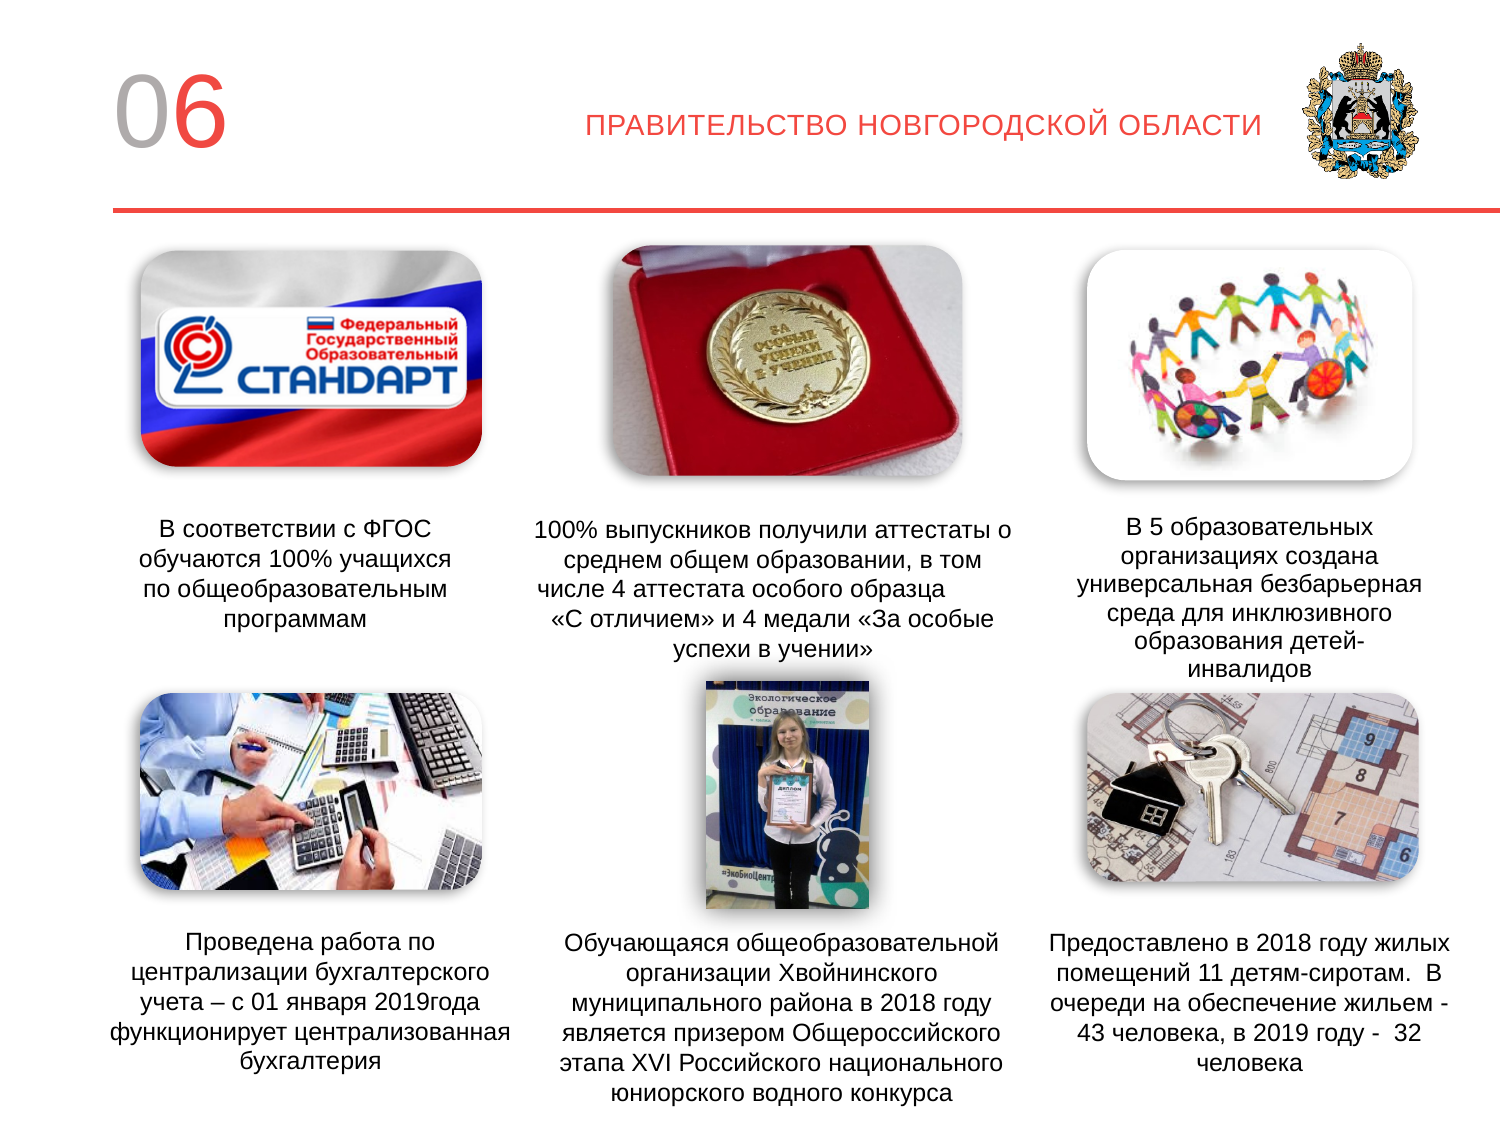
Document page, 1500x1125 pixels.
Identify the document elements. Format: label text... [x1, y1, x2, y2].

picture [1087, 692, 1419, 882]
text_box 100% выпускников получили аттестаты о среднем общем образовании, в том числе 4 аттестата особого образца «С отличием» и 4 медали «За особые успехи в учении» [518, 505, 1028, 671]
picture [706, 681, 869, 909]
picture [140, 693, 482, 890]
picture [1302, 43, 1419, 179]
text_box ПРАВИТЕЛЬСТВО НОВГОРОДСКОЙ ОБЛАСТИ [570, 102, 1302, 147]
text_box Предоставлено в 2018 году жилых помещений 11 детям-сиротам. В очереди на обеспечение жильем - 43 человека, в 2019 году - 32 человека [1028, 919, 1472, 1084]
text_box Обучающаяся общеобразовательной организации Хвойнинского муниципального района в 2018 году является призером Общероссийского этапа XVI Российского национального юниорского водного конкурса [536, 919, 1028, 1114]
text_box 06 [98, 36, 312, 177]
picture [1087, 249, 1413, 481]
text_box В 5 образовательных организациях создана универсальная безбарьерная среда для инклюзивного образования детей-инвалидов [1061, 505, 1438, 691]
text_box В соответствии с ФГОС обучаются 100% учащихся по общеобразовательным программам [109, 505, 482, 640]
text_box Проведена работа по централизации бухгалтерского учета – с 01 января 2019года функционирует централизованная бухгалтерия [85, 917, 537, 1083]
picture [140, 250, 482, 467]
picture [613, 245, 963, 476]
